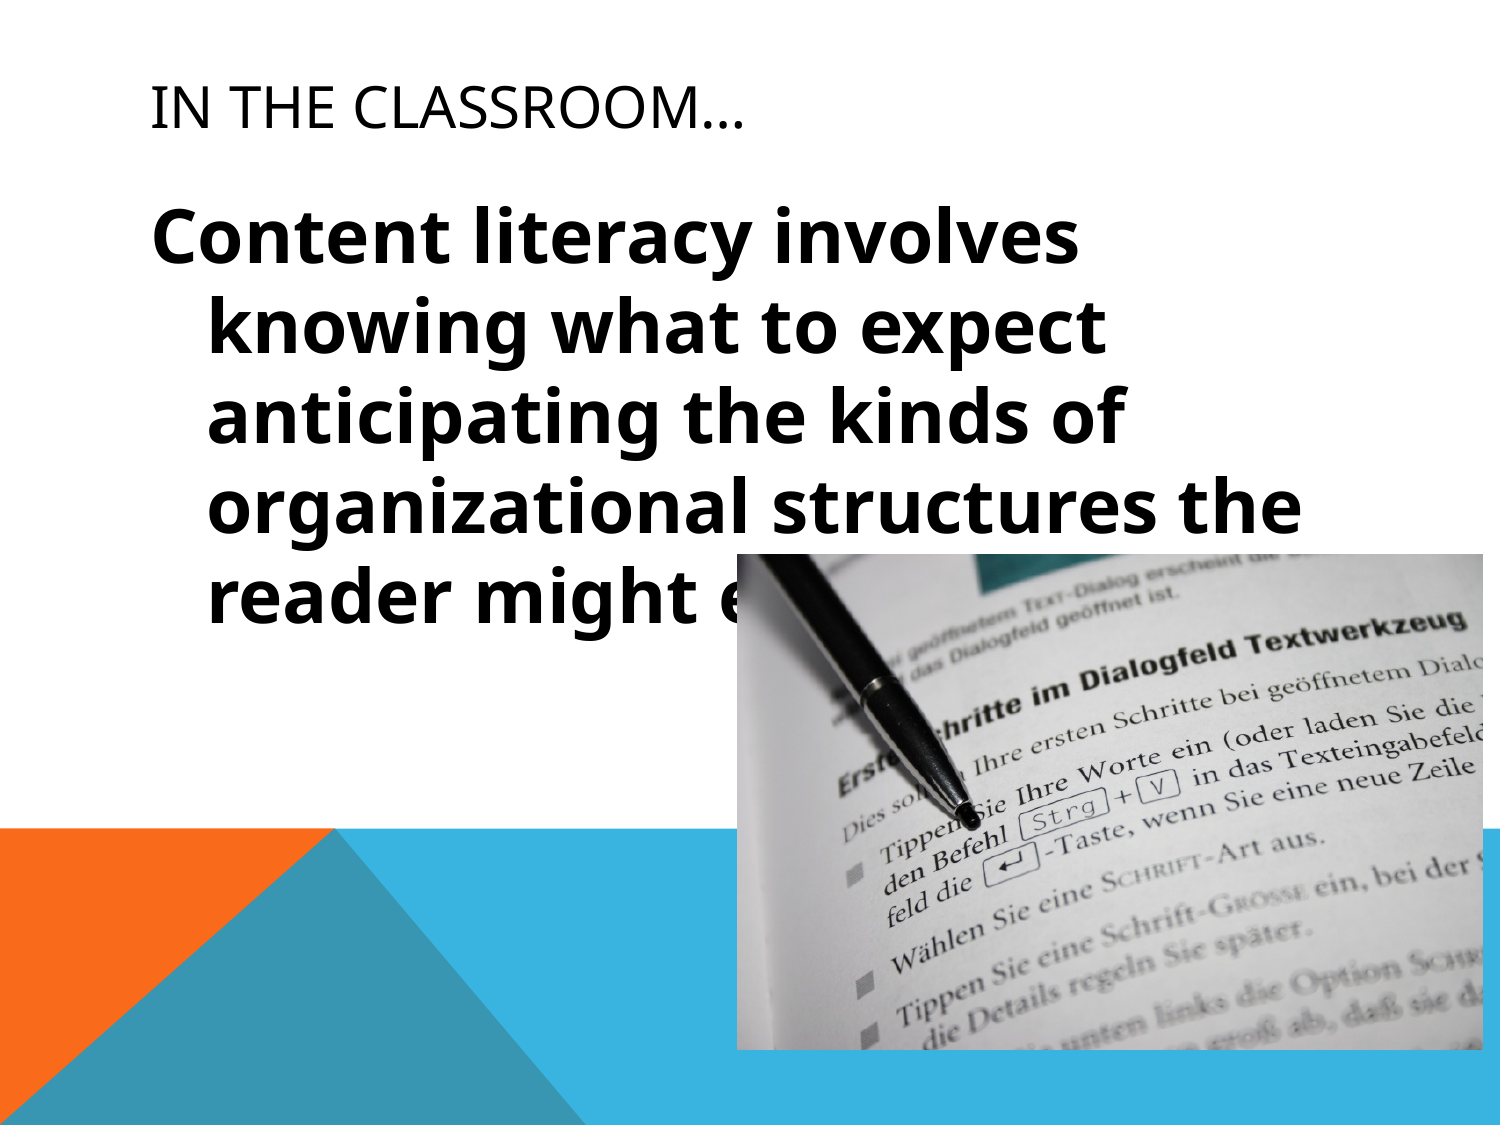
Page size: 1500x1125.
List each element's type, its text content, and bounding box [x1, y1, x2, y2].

title In the classroom… [135, 60, 1369, 150]
picture [737, 553, 1483, 1051]
list Content literacy involves knowing what to expect anticipating the kinds of organizational structures the reader might encounter. [135, 180, 1369, 768]
